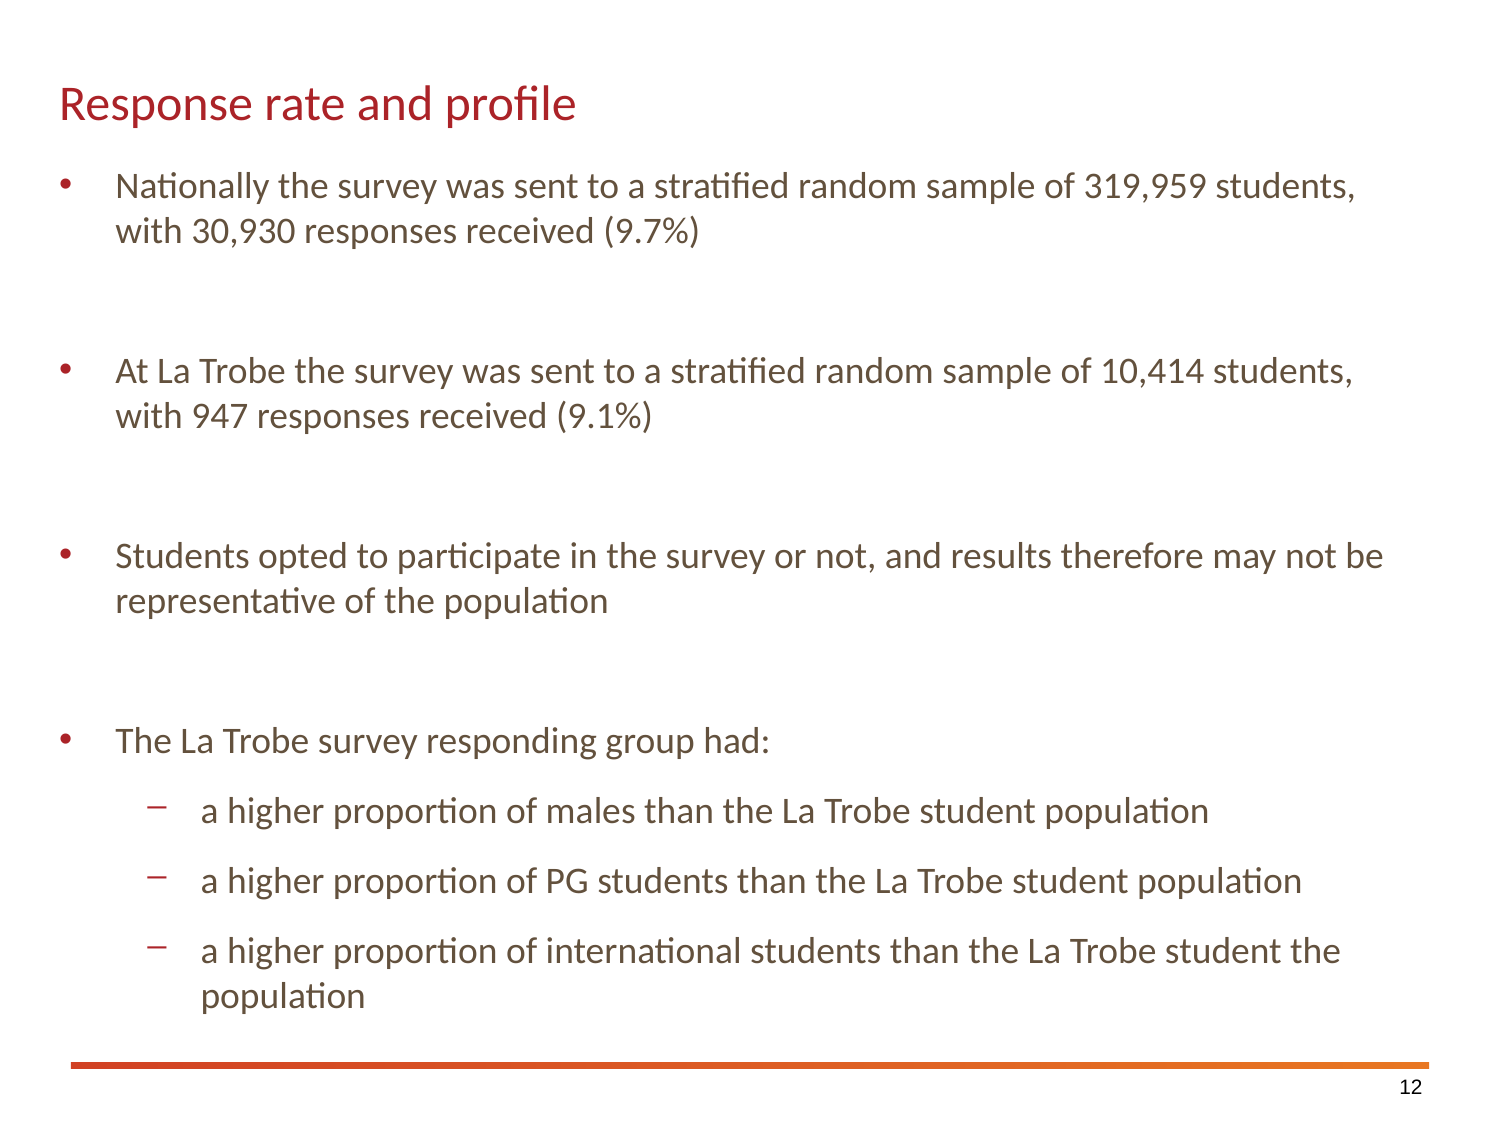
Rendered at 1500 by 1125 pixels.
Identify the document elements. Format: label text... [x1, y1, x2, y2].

list Nationally the survey was sent to a stratified random sample of 319,959 students, with 30,930 responses received (9.7%) At La Trobe the survey was sent to a stratified random sample of 10,414 students, with 947 responses received (9.1%) Students opted to participate in the survey or not, and results therefore may not be representative of the population The La Trobe survey responding group had: a higher proportion of males than the La Trobe student population a higher proportion of PG students than the La Trobe student population a higher proportion of international students than the La Trobe student the population [59, 160, 1430, 904]
title Response rate and profile [59, 70, 1430, 160]
